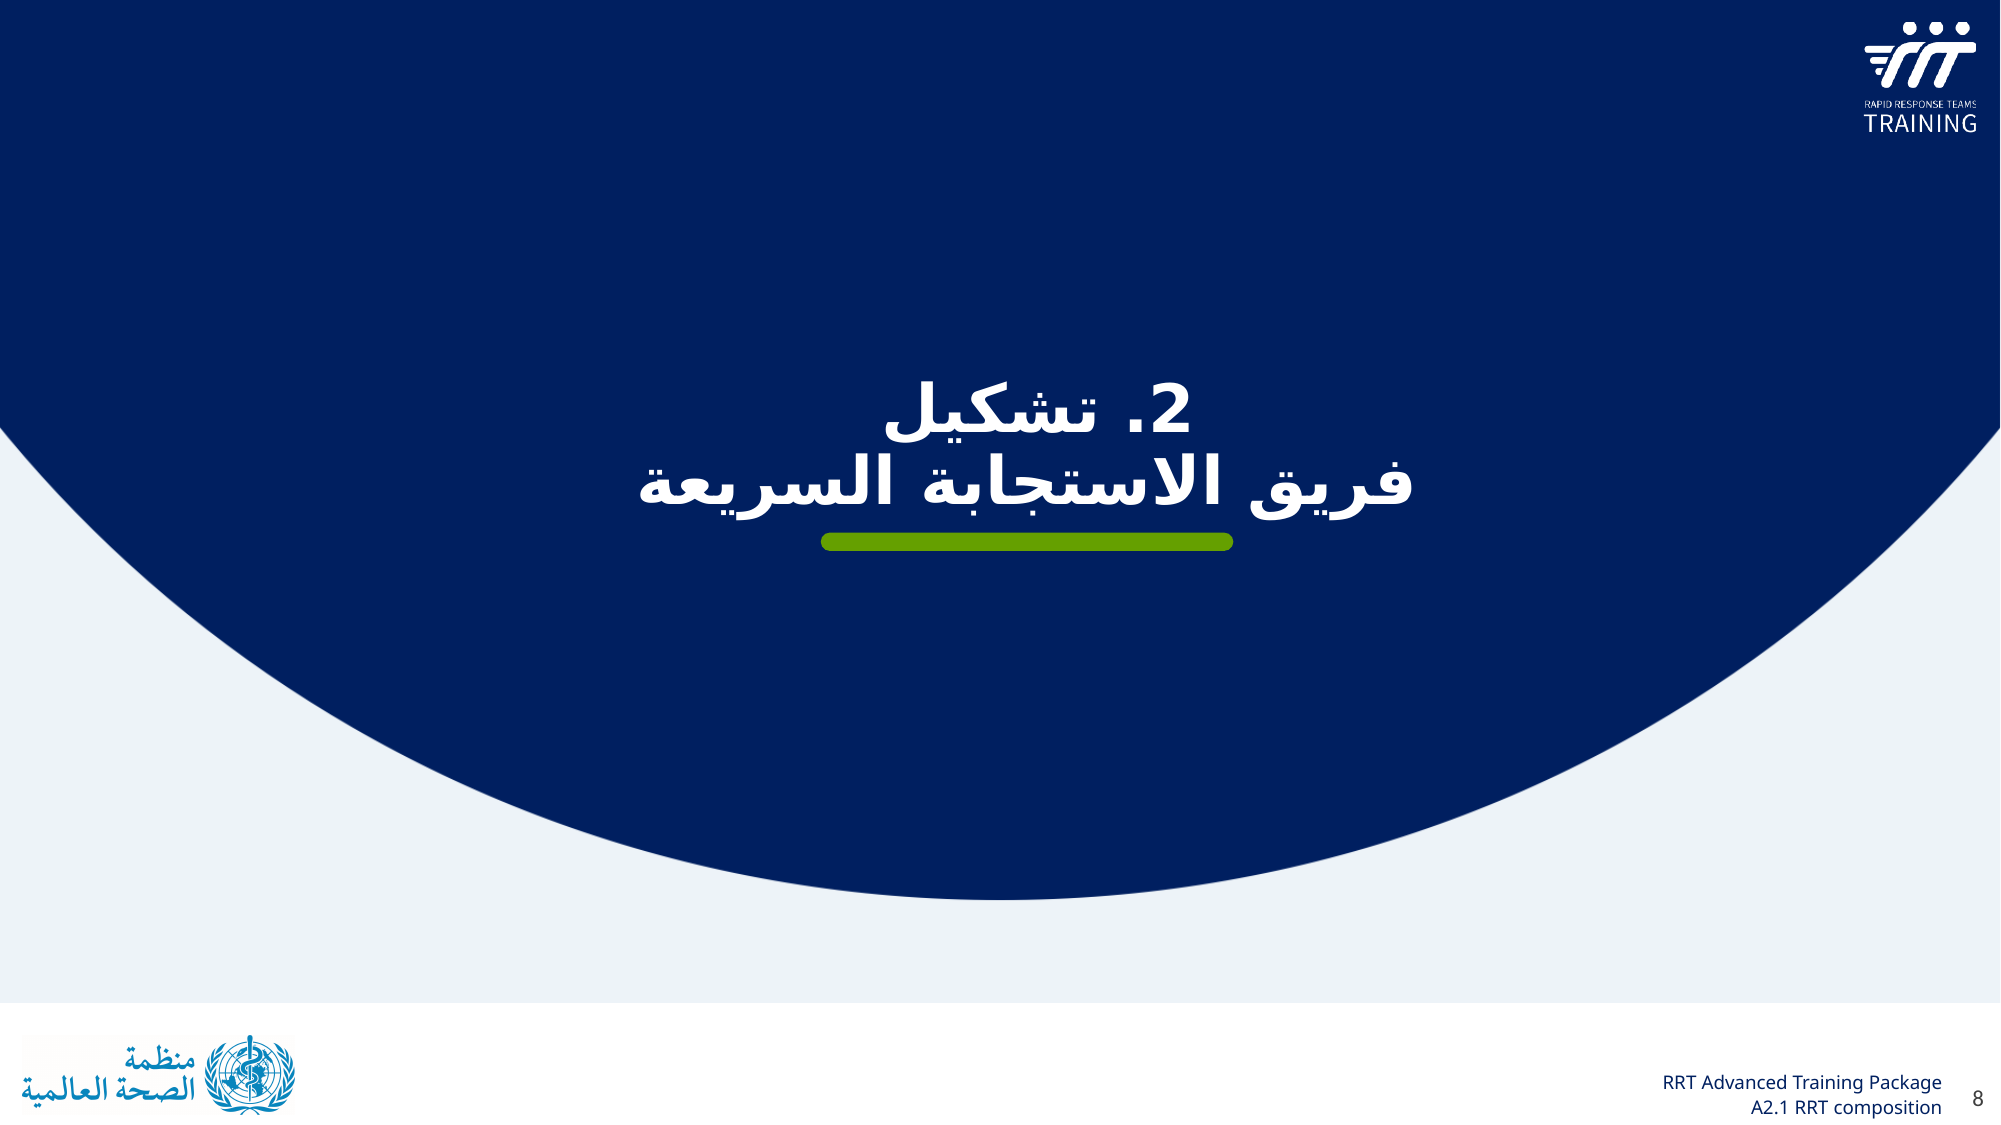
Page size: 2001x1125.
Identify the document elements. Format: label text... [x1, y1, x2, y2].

list 2. تشكيل فريق الاستجابة السريعة [96, 294, 1958, 601]
picture [252, 1050, 258, 1059]
slide_number 8 [1882, 1037, 1912, 1082]
picture [22, 1035, 295, 1115]
picture [0, 0, 2001, 1003]
